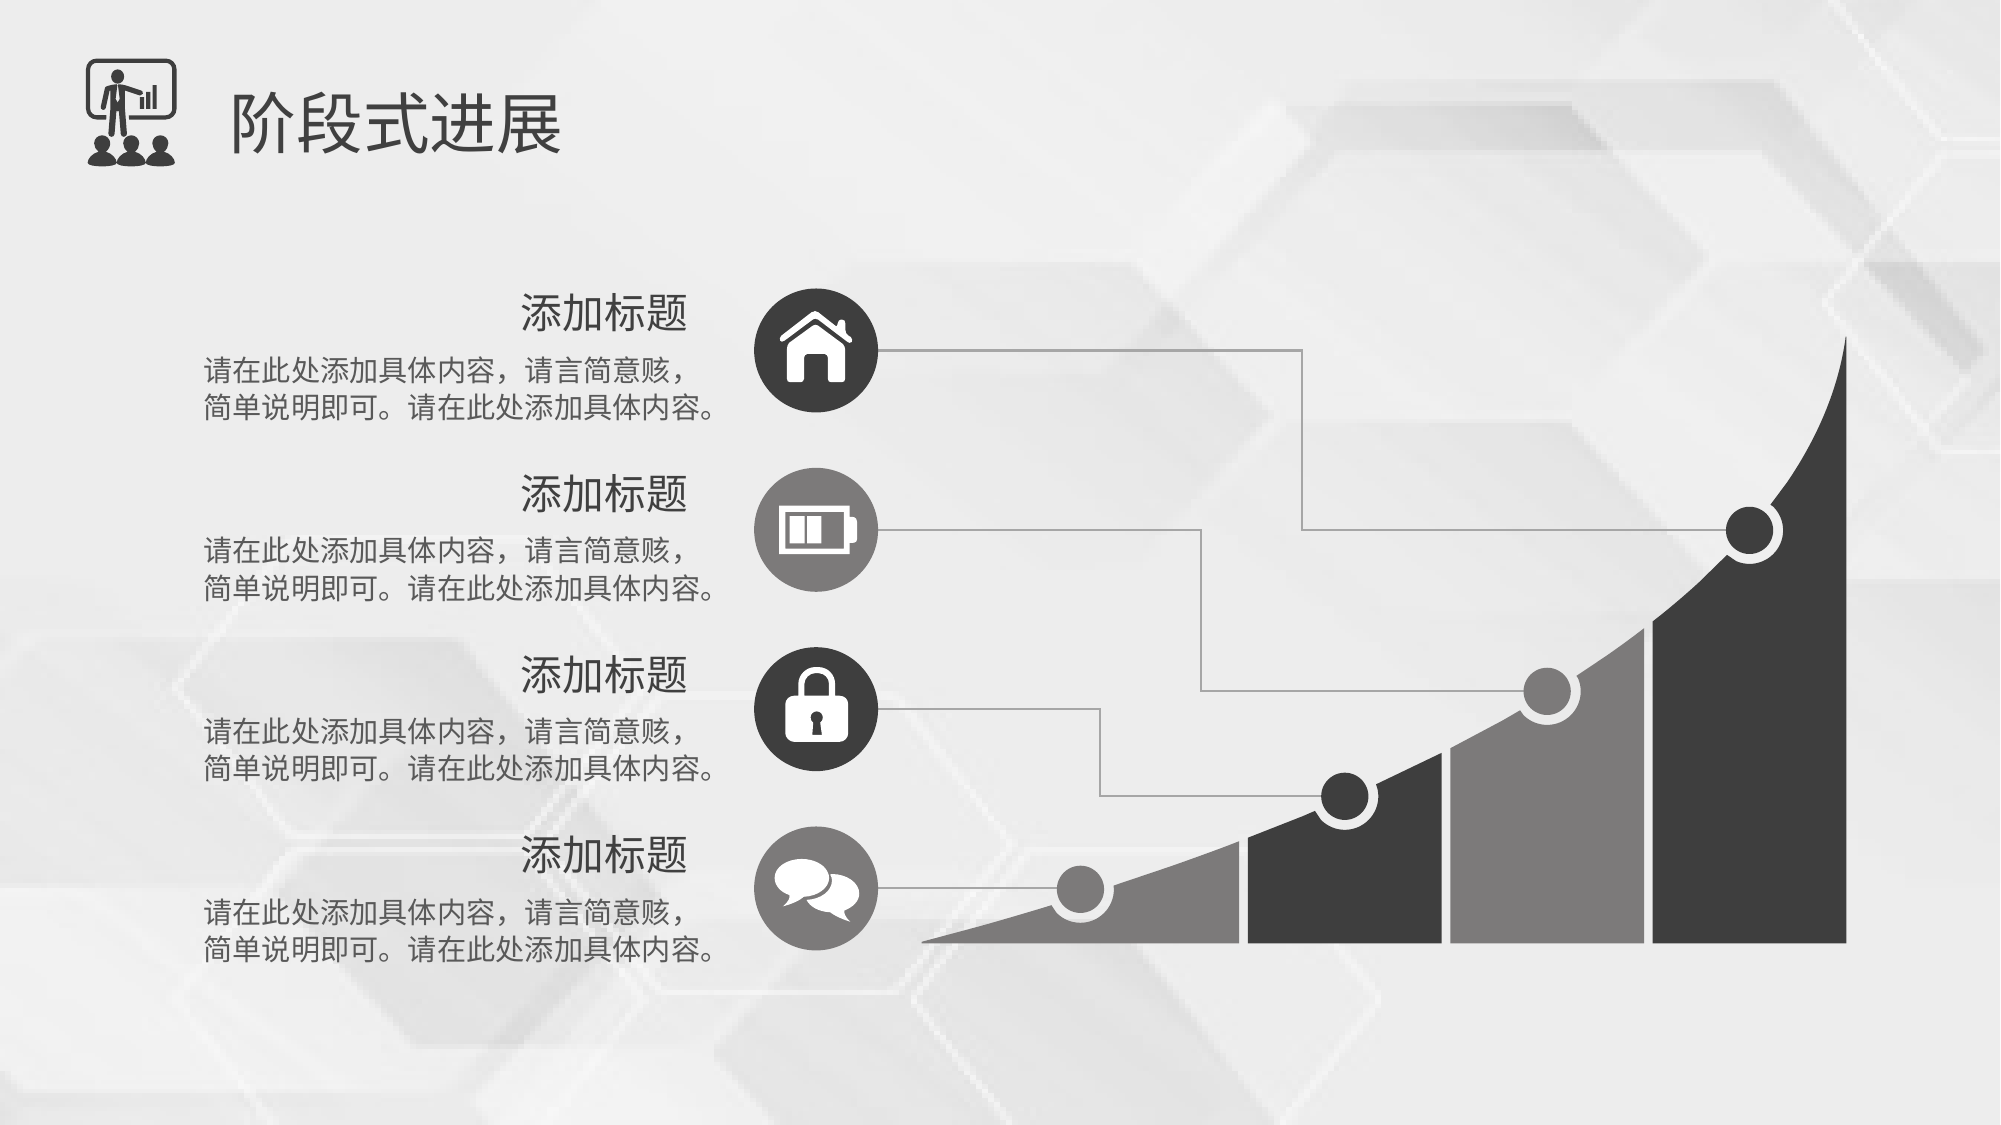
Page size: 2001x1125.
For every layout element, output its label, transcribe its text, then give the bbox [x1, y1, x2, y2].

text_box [754, 288, 1847, 951]
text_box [161, 279, 716, 1013]
picture [0, 0, 2001, 1125]
text_box 阶段式进展 [214, 49, 636, 194]
